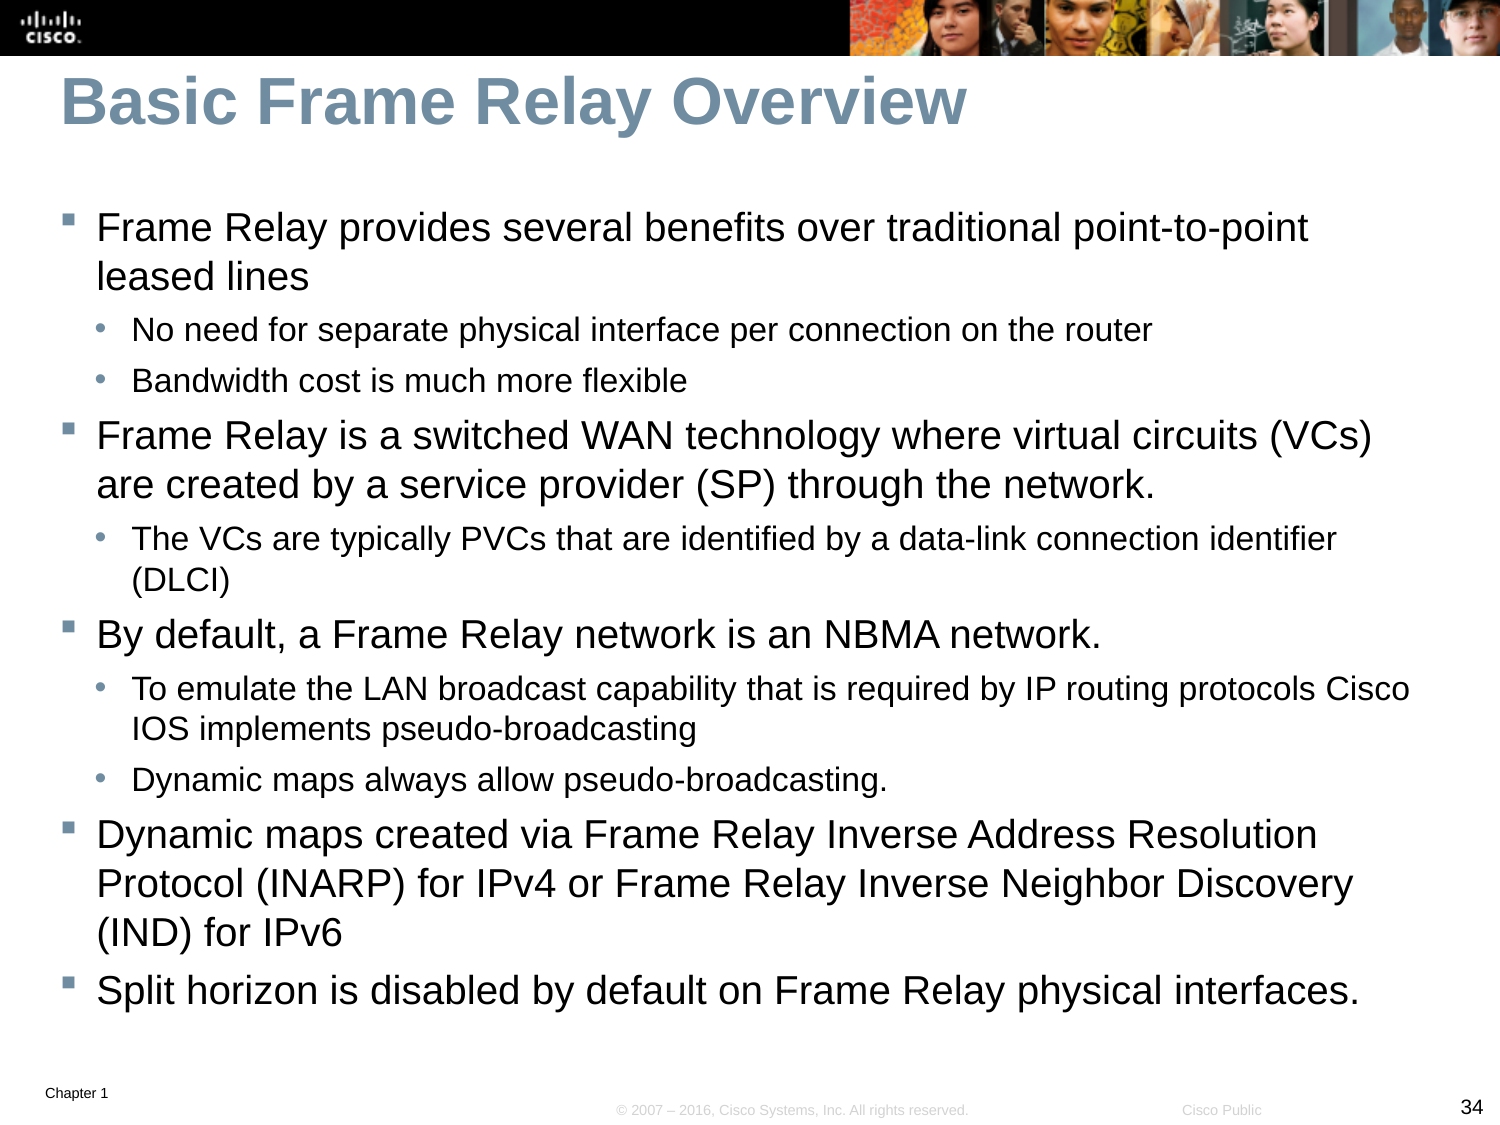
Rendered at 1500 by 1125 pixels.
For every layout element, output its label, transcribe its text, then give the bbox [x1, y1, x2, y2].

list Frame Relay provides several benefits over traditional point-to-point leased lines No need for separate physical interface per connection on the router Bandwidth cost is much more flexible Frame Relay is a switched WAN technology where virtual circuits (VCs) are created by a service provider (SP) through the network. The VCs are typically PVCs that are identified by a data-link connection identifier (DLCI) By default, a Frame Relay network is an NBMA network. To emulate the LAN broadcast capability that is required by IP routing protocols Cisco IOS implements pseudo-broadcasting Dynamic maps always allow pseudo-broadcasting. Dynamic maps created via Frame Relay Inverse Address Resolution Protocol (INARP) for IPv4 or Frame Relay Inverse Neighbor Discovery (IND) for IPv6 Split horizon is disabled by default on Frame Relay physical interfaces. [45, 193, 1444, 1037]
title Basic Frame Relay Overview [45, 59, 1444, 182]
picture [0, 0, 1500, 56]
